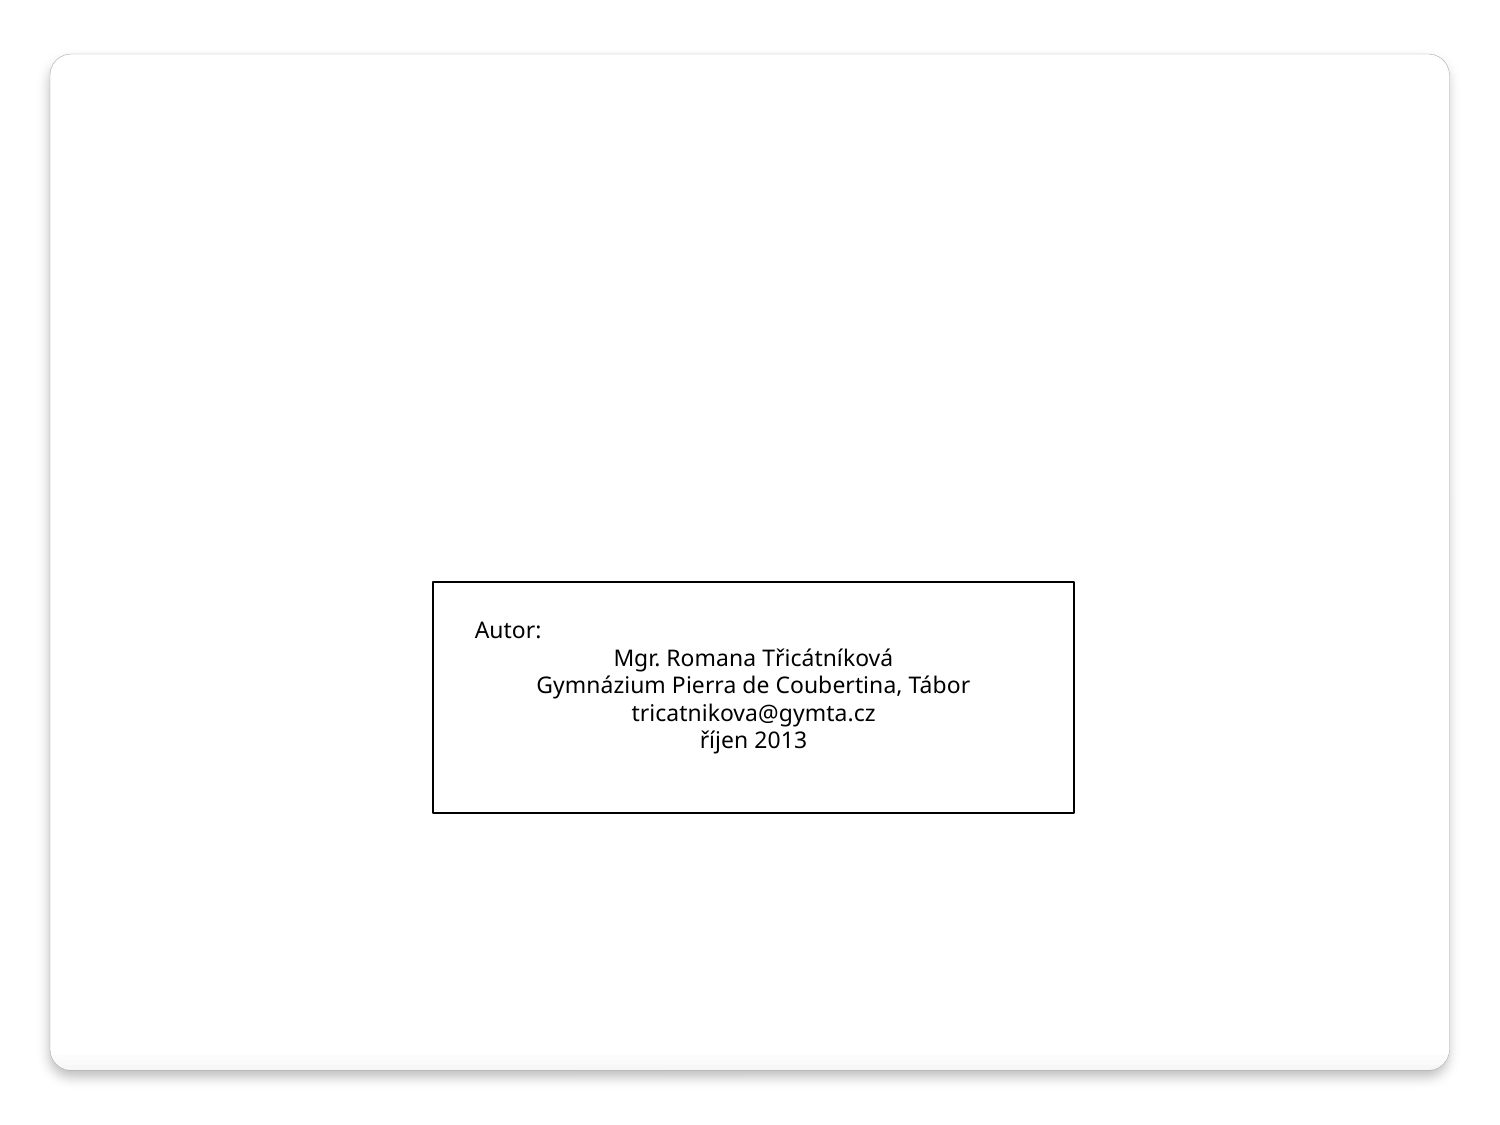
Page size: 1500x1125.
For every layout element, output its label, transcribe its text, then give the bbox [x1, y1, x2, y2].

text_box Autor: Mgr. Romana Třicátníková Gymnázium Pierra de Coubertina, Tábor tricatnikova@gymta.cz říjen 2013 [461, 609, 1047, 761]
text_box [430, 579, 1078, 816]
